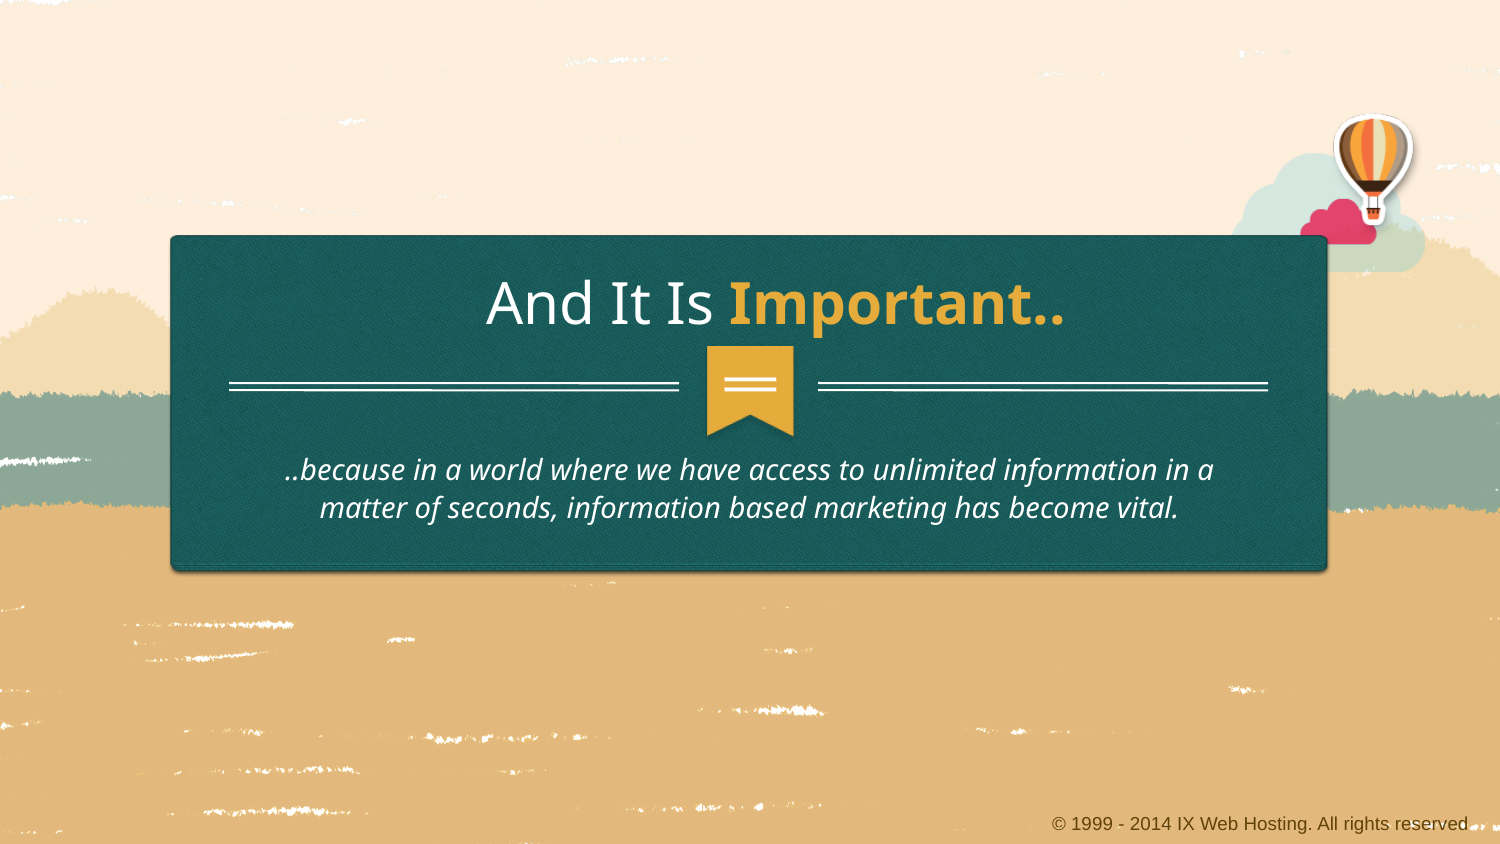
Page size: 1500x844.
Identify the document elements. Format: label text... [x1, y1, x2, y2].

text_box © 1999 - 2014 IX Web Hosting. All rights reserved [1037, 804, 1500, 842]
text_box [228, 346, 1269, 448]
picture [0, 0, 1500, 844]
